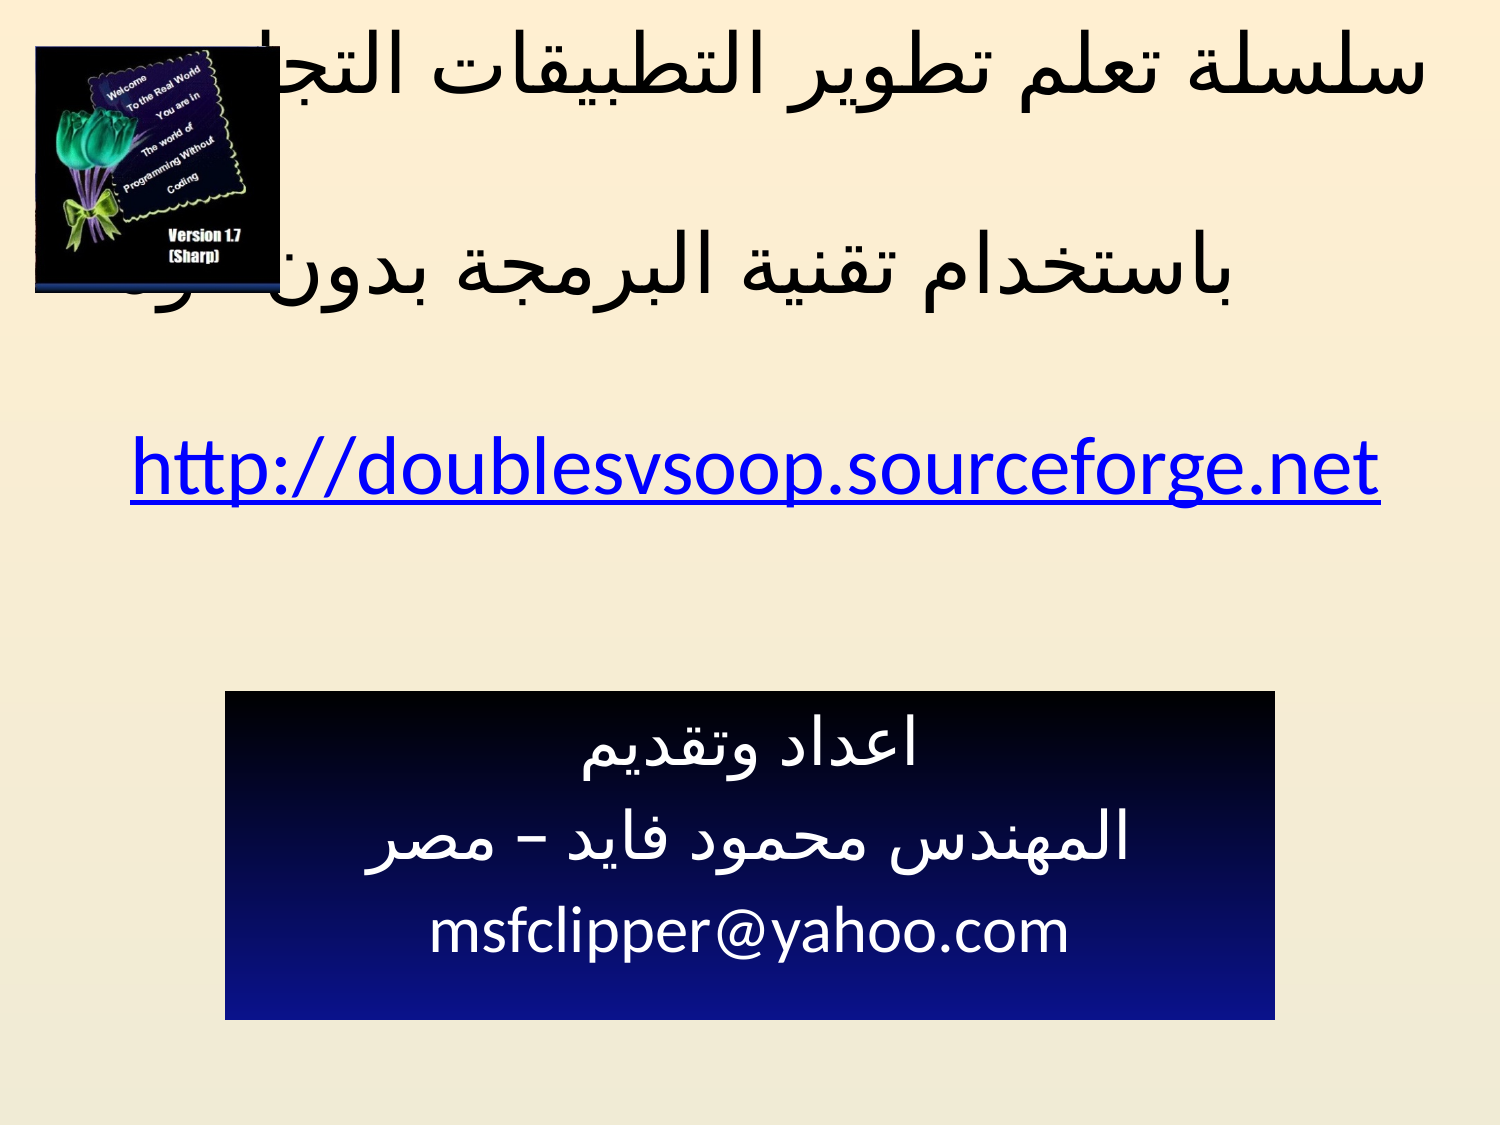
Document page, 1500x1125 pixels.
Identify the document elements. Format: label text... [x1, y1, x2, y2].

picture [34, 46, 281, 294]
title سلسلة تعلم تطوير التطبيقات التجارية باستخدام تقنية البرمجة بدون كود http://doublesvsoop.sourceforge.net [58, 0, 1454, 622]
subtitle اعداد وتقديم المهندس محمود فايد – مصر msfclipper@yahoo.com [225, 691, 1275, 1020]
